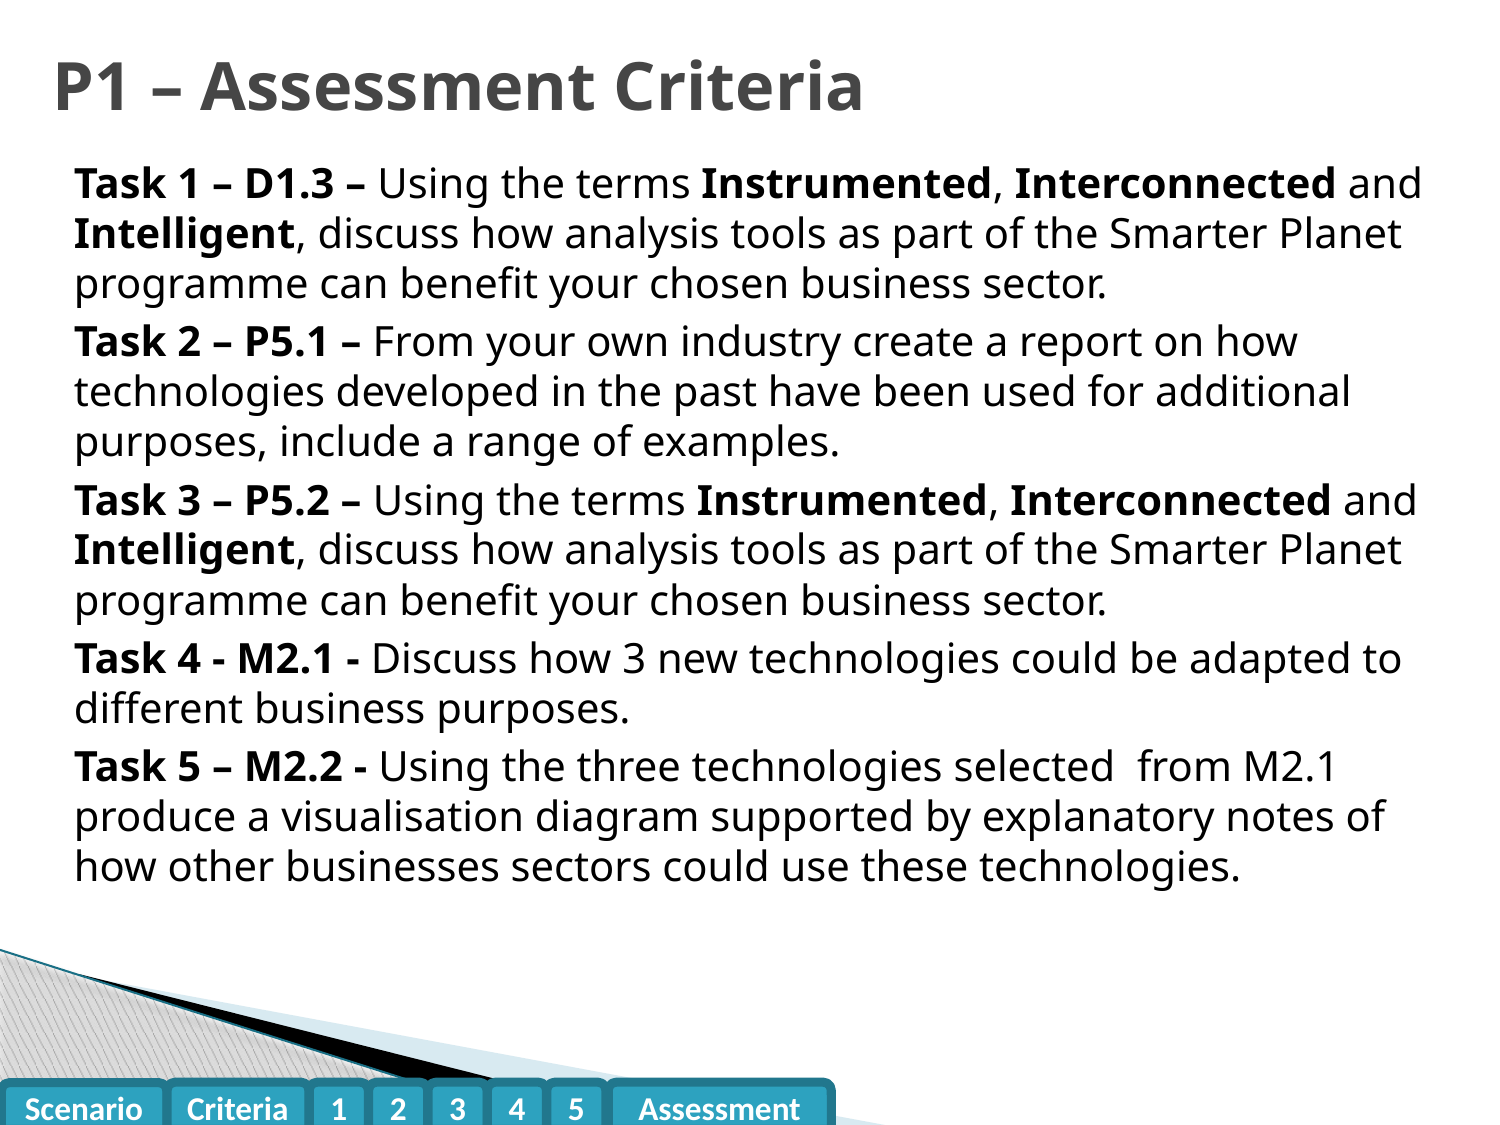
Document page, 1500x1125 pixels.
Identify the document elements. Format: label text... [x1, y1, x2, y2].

title P1 – Assessment Criteria [37, 19, 1471, 149]
list Task 1 – D1.3 – Using the terms Instrumented, Interconnected and Intelligent, discuss how analysis tools as part of the Smarter Planet programme can benefit your chosen business sector. Task 2 – P5.1 – From your own industry create a report on how technologies developed in the past have been used for additional purposes, include a range of examples. Task 3 – P5.2 – Using the terms Instrumented, Interconnected and Intelligent, discuss how analysis tools as part of the Smarter Planet programme can benefit your chosen business sector. Task 4 - M2.1 - Discuss how 3 new technologies could be adapted to different business purposes. Task 5 – M2.2 - Using the three technologies selected from M2.1 produce a visualisation diagram supported by explanatory notes of how other businesses sectors could use these technologies. [41, 149, 1471, 1059]
